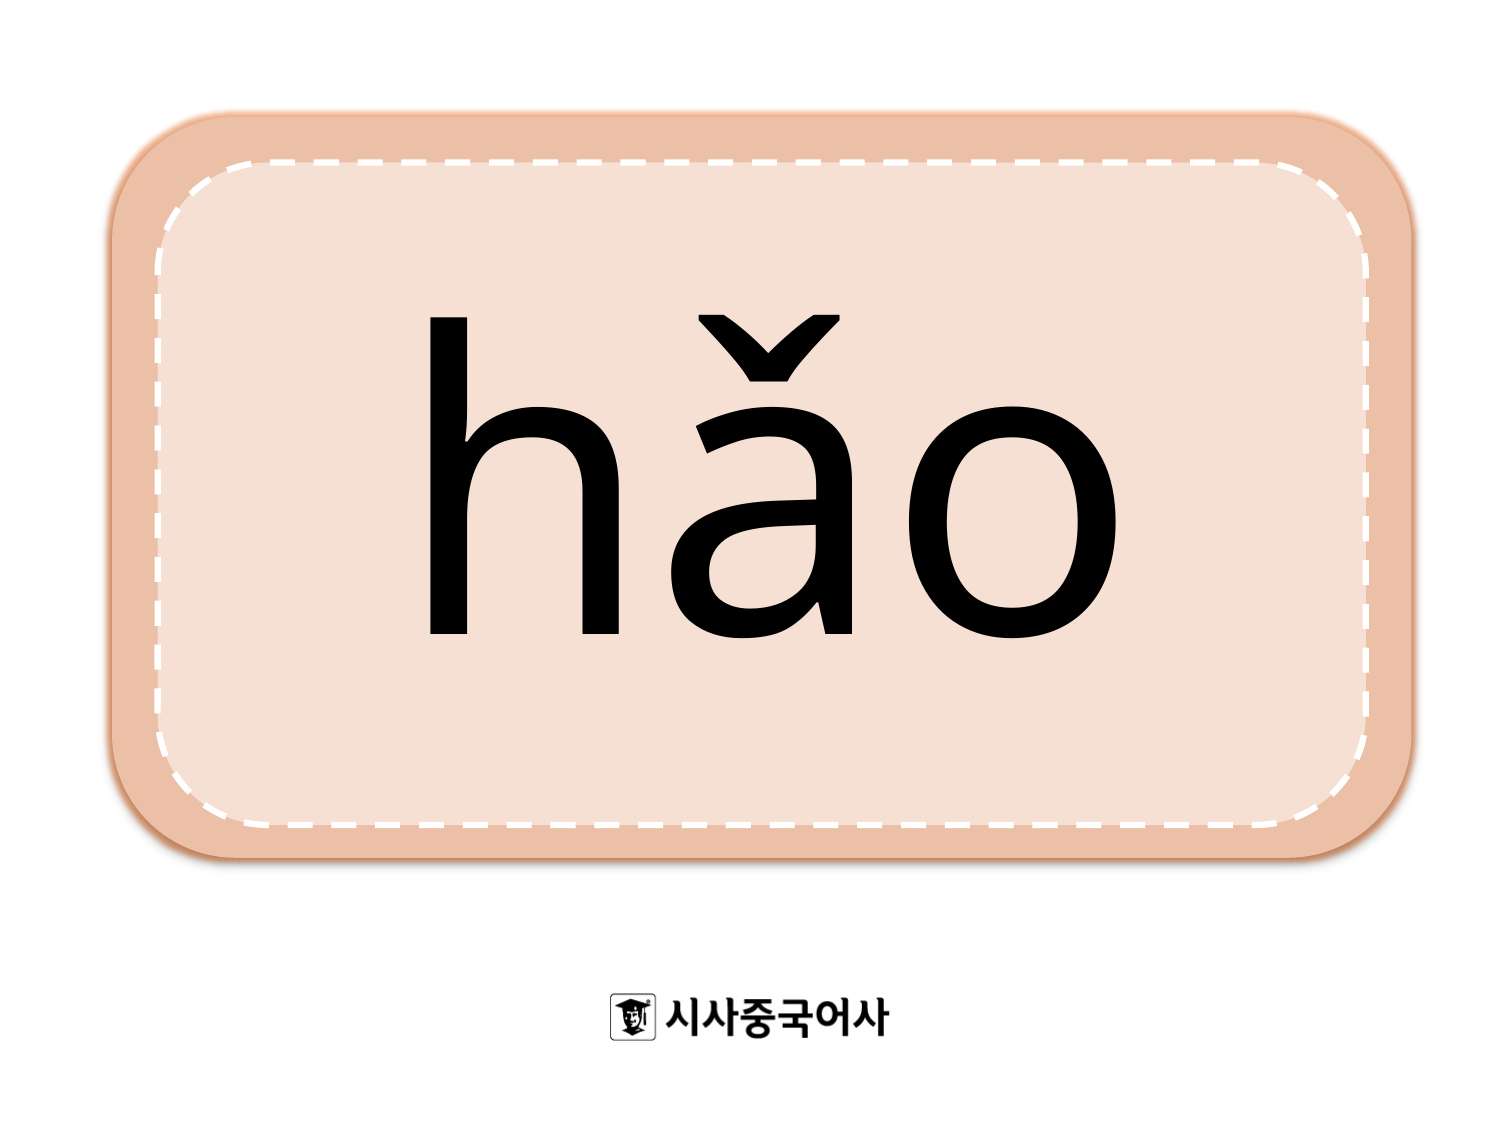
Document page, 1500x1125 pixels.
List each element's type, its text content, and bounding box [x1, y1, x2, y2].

picture [602, 987, 898, 1047]
text_box hǎo [162, 136, 1371, 799]
